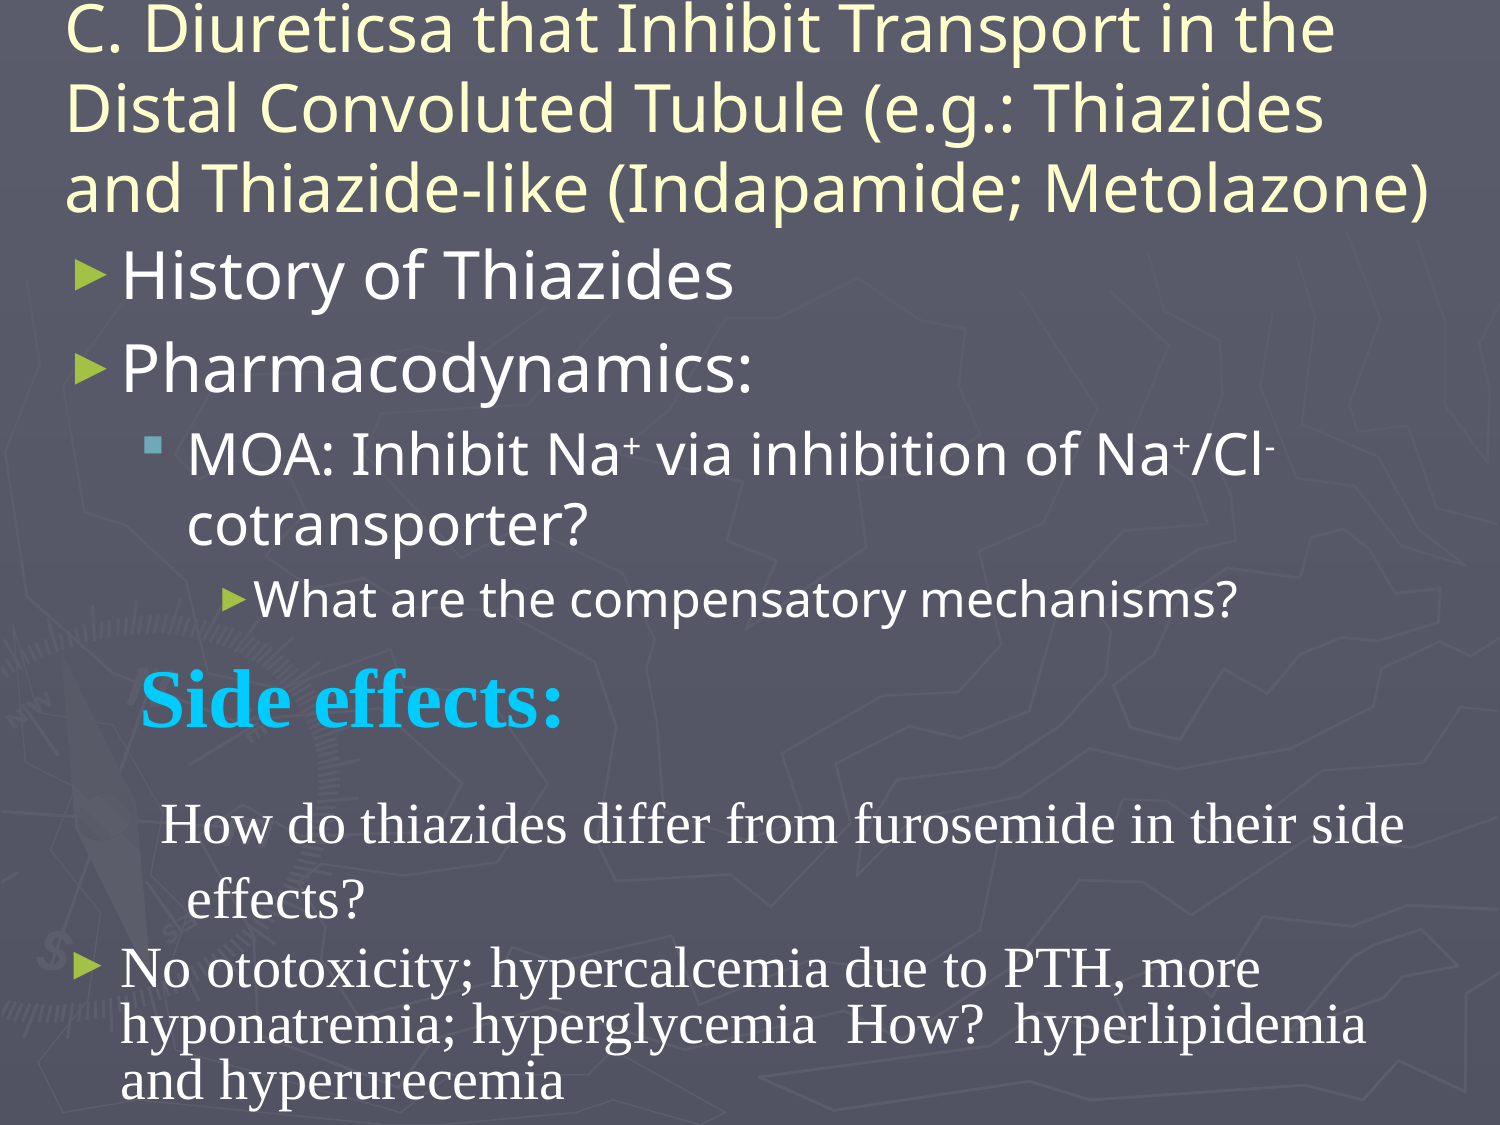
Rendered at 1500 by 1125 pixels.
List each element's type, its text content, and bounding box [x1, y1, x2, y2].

title C. Diureticsa that Inhibit Transport in the Distal Convoluted Tubule (e.g.: Thiazides and Thiazide-like (Indapamide; Metolazone) [49, 12, 1451, 201]
list History of Thiazides Pharmacodynamics: MOA: Inhibit Na+ via inhibition of Na+/Cl- cotransporter? What are the compensatory mechanisms? Side effects: How do thiazides differ from furosemide in their side effects? No ototoxicity; hypercalcemia due to PTH, more hyponatremia; hyperglycemia How? hyperlipidemia and hyperurecemia [49, 224, 1451, 964]
